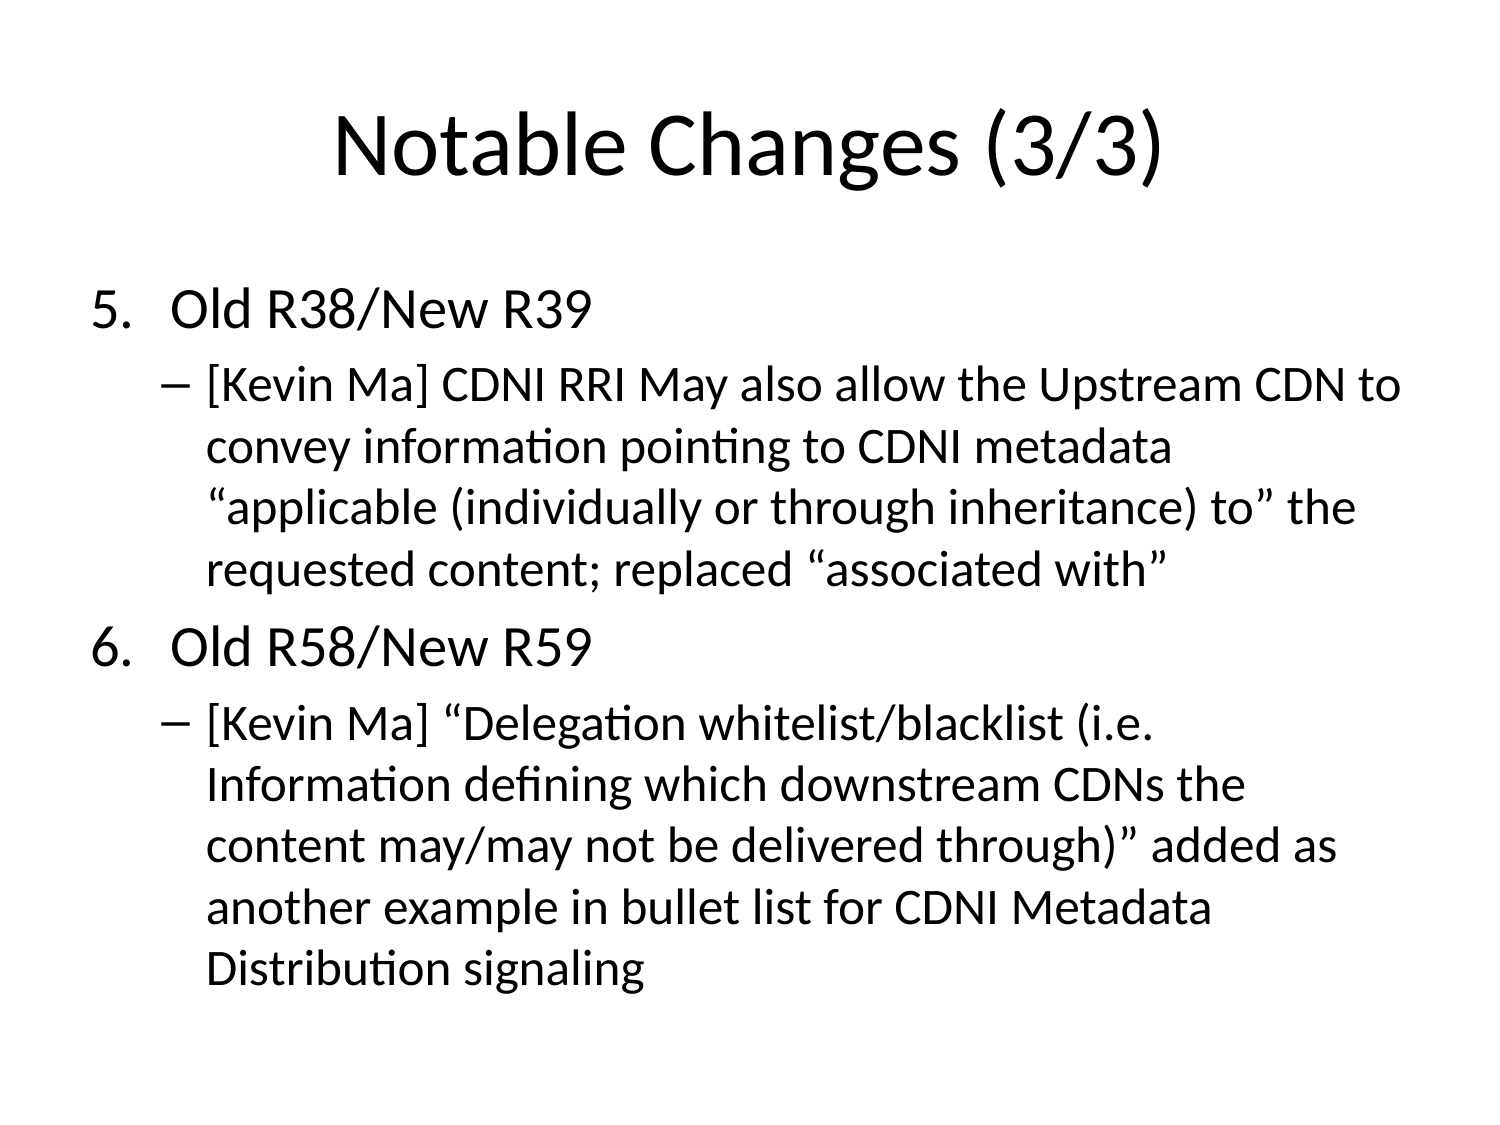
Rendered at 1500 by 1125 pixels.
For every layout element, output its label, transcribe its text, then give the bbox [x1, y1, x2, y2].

title Notable Changes (3/3) [75, 45, 1425, 233]
list Old R38/New R39 [Kevin Ma] CDNI RRI May also allow the Upstream CDN to convey information pointing to CDNI metadata “applicable (individually or through inheritance) to” the requested content; replaced “associated with” Old R58/New R59 [Kevin Ma] “Delegation whitelist/blacklist (i.e. Information defining which downstream CDNs the content may/may not be delivered through)” added as another example in bullet list for CDNI Metadata Distribution signaling [75, 262, 1425, 1005]
